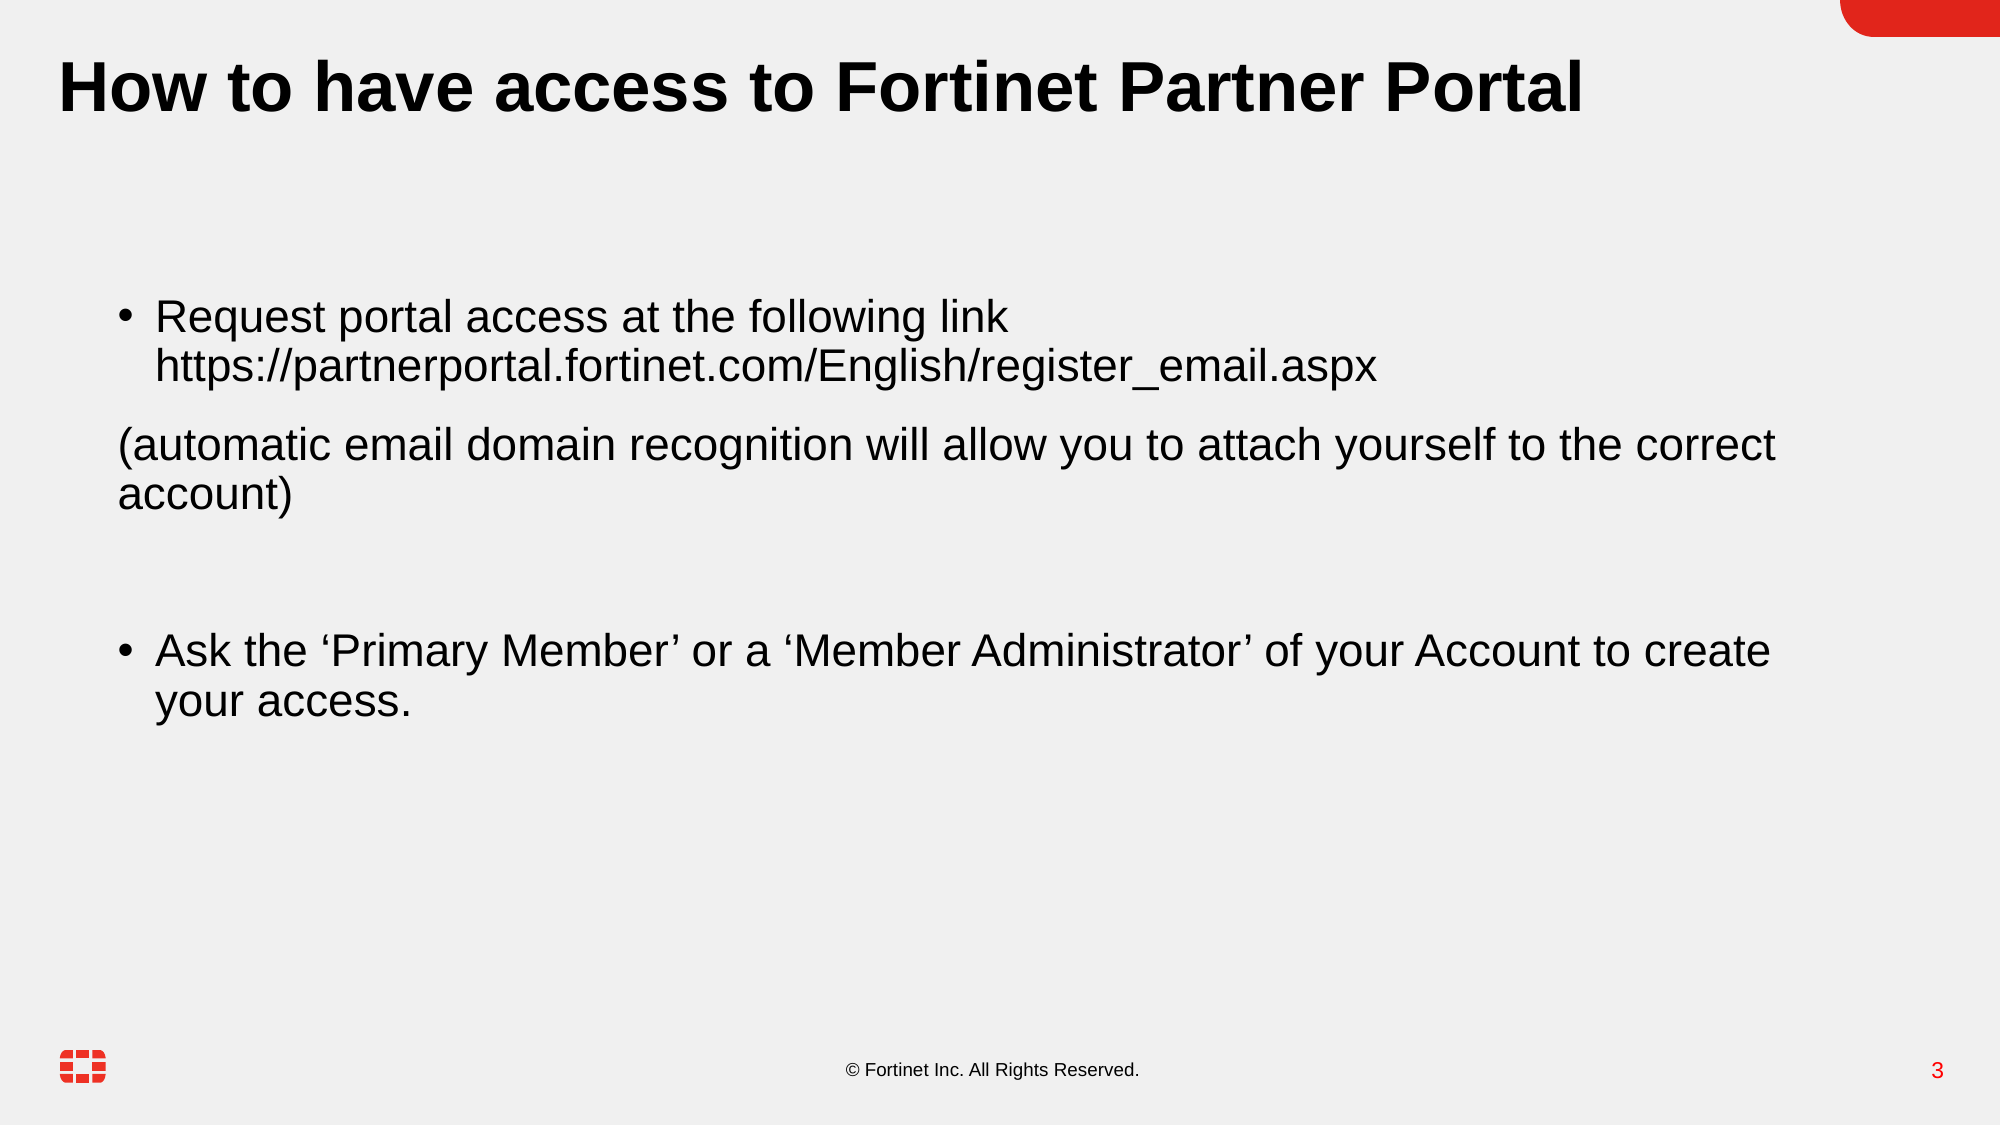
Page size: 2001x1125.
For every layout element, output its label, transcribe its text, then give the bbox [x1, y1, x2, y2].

title How to have access to Fortinet Partner Portal [43, 28, 1822, 148]
list Request portal access at the following link https://partnerportal.fortinet.com/English/register_email.aspx (automatic email domain recognition will allow you to attach yourself to the correct account) Ask the ‘Primary Member’ or a ‘Member Administrator’ of your Account to create your access. [102, 201, 1882, 915]
